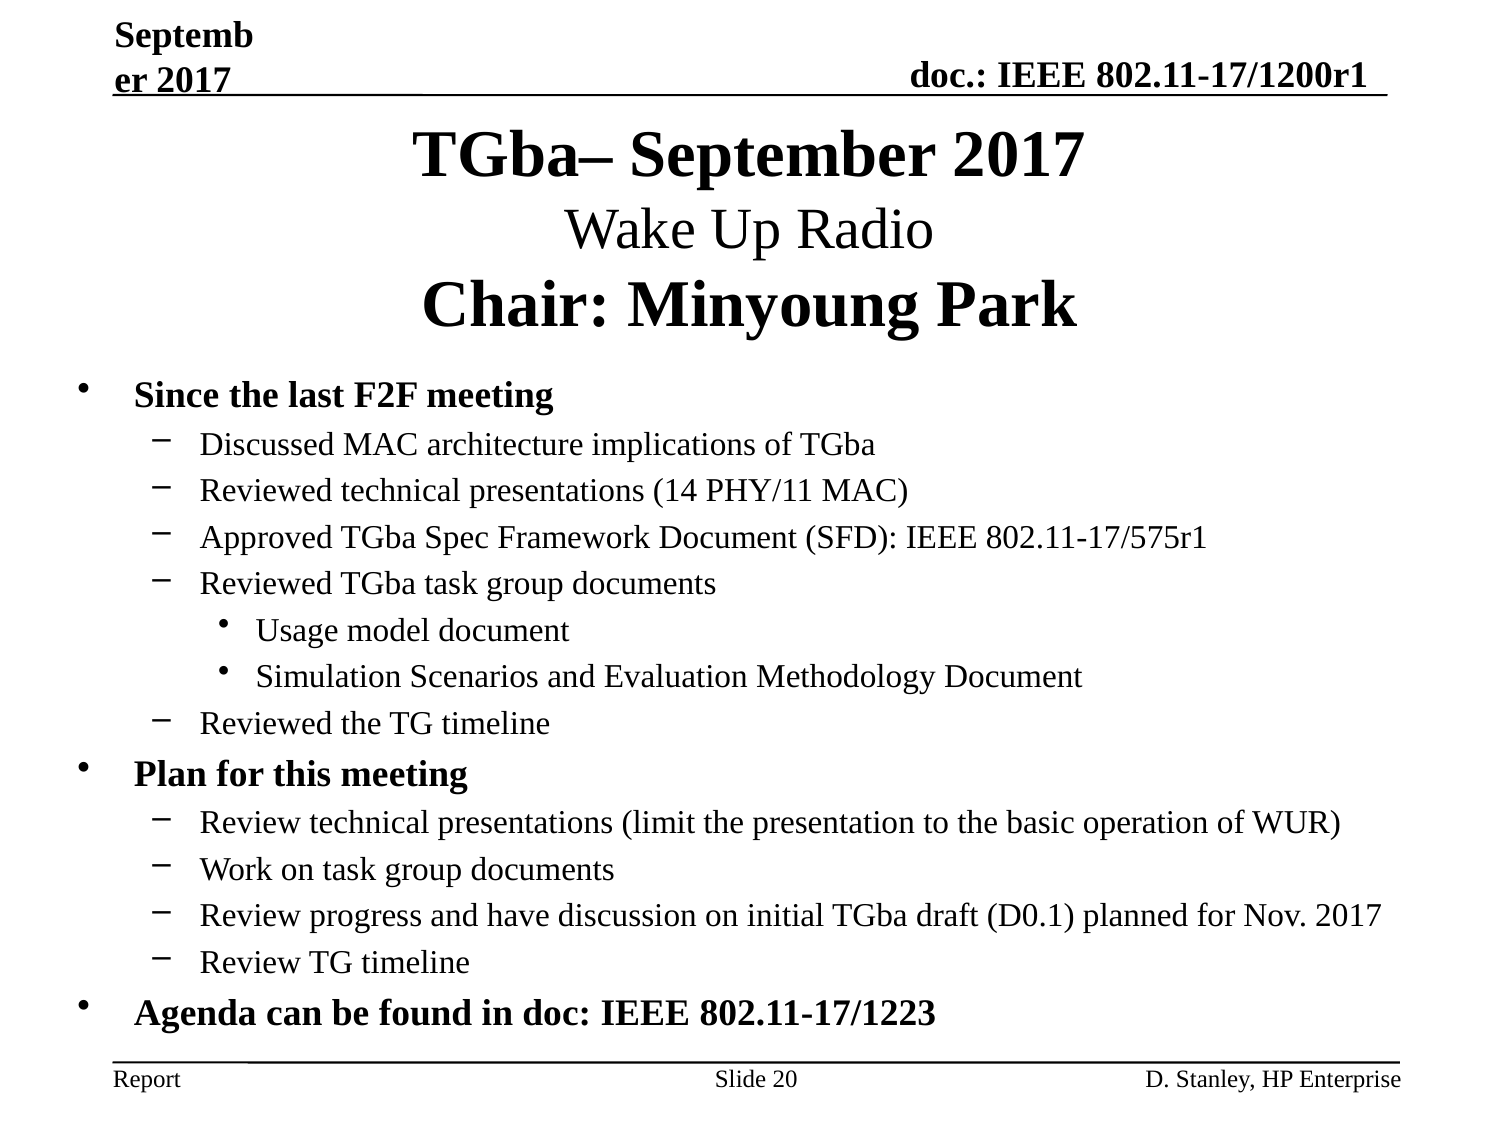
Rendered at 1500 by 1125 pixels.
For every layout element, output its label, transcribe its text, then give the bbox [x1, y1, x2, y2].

footer D. Stanley, HP Enterprise [1057, 1062, 1402, 1093]
title TGba– September 2017 Wake Up Radio Chair: Minyoung Park [112, 137, 1388, 313]
slide_number Slide 20 [712, 1062, 800, 1093]
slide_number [114, 54, 269, 100]
list Since the last F2F meeting Discussed MAC architecture implications of TGba Reviewed technical presentations (14 PHY/11 MAC) Approved TGba Spec Framework Document (SFD): IEEE 802.11-17/575r1 Reviewed TGba task group documents Usage model document Simulation Scenarios and Evaluation Methodology Document Reviewed the TG timeline Plan for this meeting Review technical presentations (limit the presentation to the basic operation of WUR) Work on task group documents Review progress and have discussion on initial TGba draft (D0.1) planned for Nov. 2017 Review TG timeline Agenda can be found in doc: IEEE 802.11-17/1223 [62, 362, 1463, 1100]
